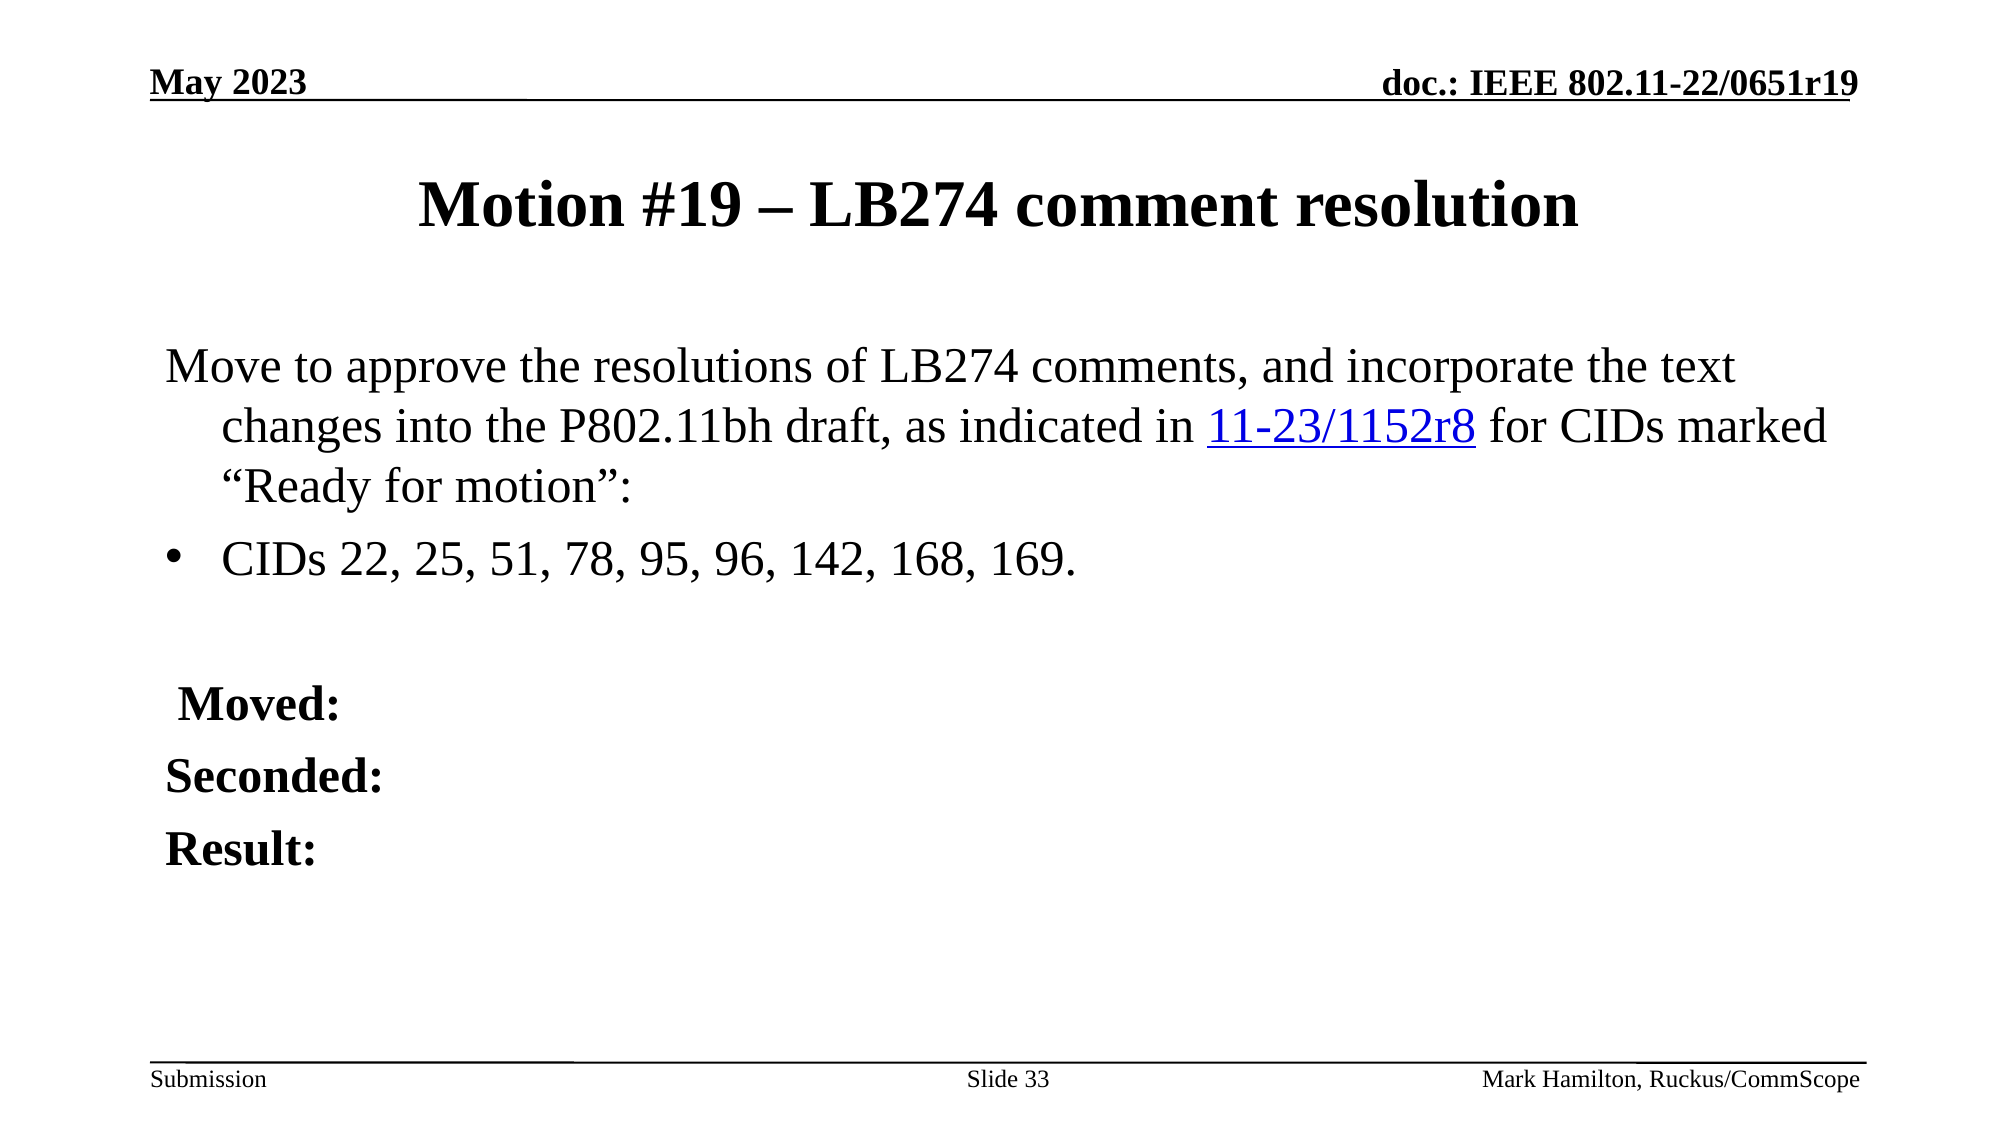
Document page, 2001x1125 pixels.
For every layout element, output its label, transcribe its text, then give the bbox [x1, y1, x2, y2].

title Motion #19 – LB274 comment resolution [149, 112, 1850, 288]
slide_number Slide 33 [950, 1061, 1067, 1123]
list Move to approve the resolutions of LB274 comments, and incorporate the text changes into the P802.11bh draft, as indicated in 11-23/1152r8 for CIDs marked “Ready for motion”: CIDs 22, 25, 51, 78, 95, 96, 142, 168, 169. Moved: Seconded: Result: [149, 324, 1850, 1000]
